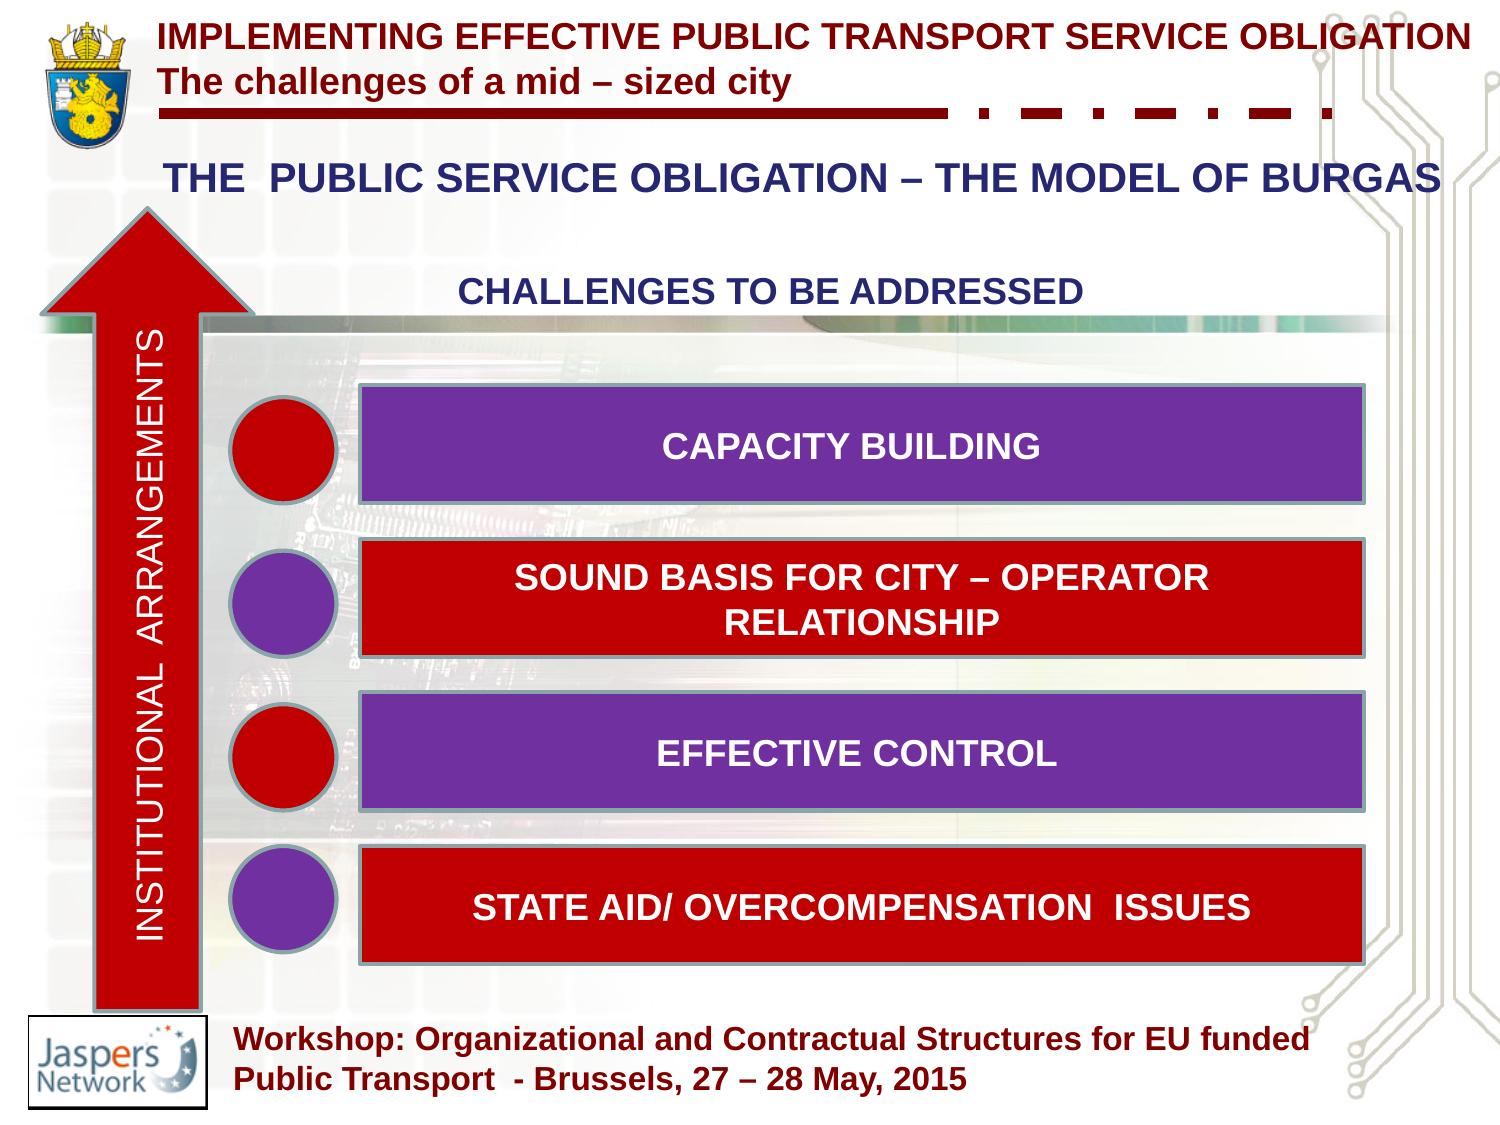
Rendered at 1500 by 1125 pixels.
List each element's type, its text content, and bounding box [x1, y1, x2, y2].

text_box SOUND BASIS FOR CITY – OPERATOR RELATIONSHIP [358, 537, 1366, 659]
text_box [228, 548, 339, 660]
text_box [228, 394, 339, 506]
text_box INSTITUTIONAL ARRANGEMENTS [39, 205, 256, 1008]
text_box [41, 0, 1500, 160]
text_box [228, 702, 339, 813]
text_box STATE AID/ OVERCOMPENSATION ISSUES [358, 844, 1366, 966]
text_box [29, 1009, 1389, 1109]
text_box [228, 843, 339, 955]
text_box CAPACITY BUILDING [358, 383, 1366, 505]
picture [0, 0, 1500, 1125]
text_box THE PUBLIC SERVICE OBLIGATION – THE MODEL OF BURGAS [147, 169, 1468, 232]
text_box CHALLENGES TO BE ADDRESSED [442, 259, 1164, 361]
text_box EFFECTIVE CONTROL [358, 690, 1366, 813]
